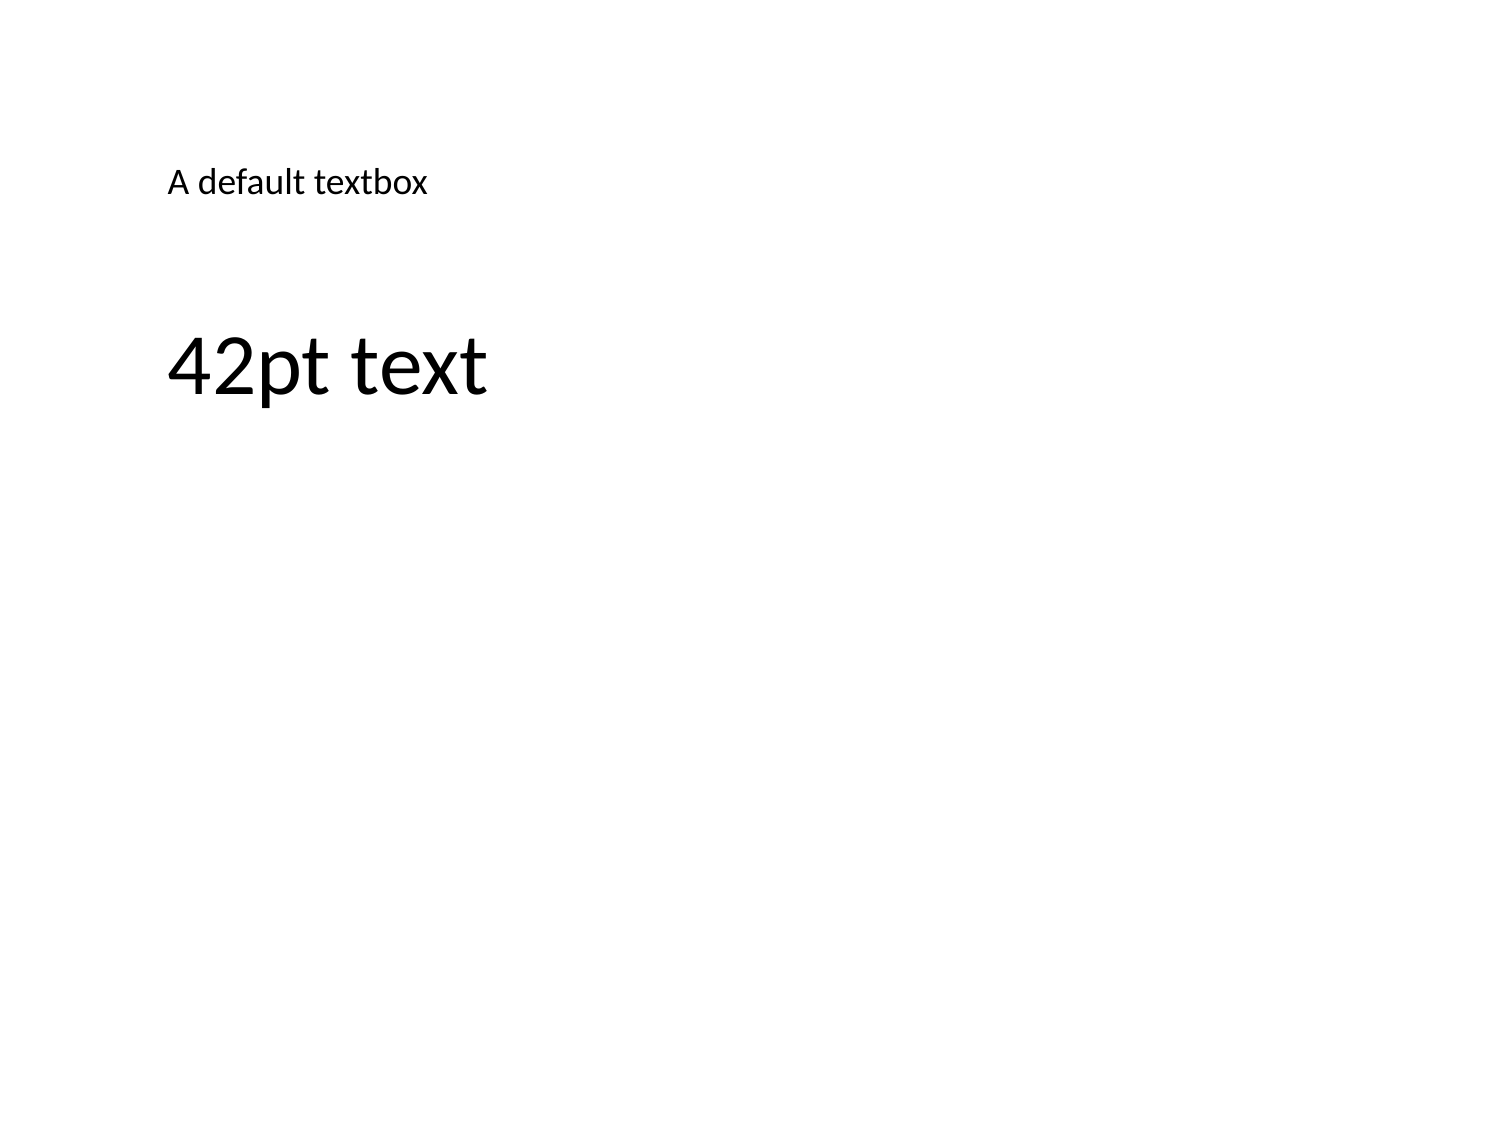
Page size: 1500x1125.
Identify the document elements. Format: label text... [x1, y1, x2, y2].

text_box 42pt text [153, 299, 504, 420]
text_box A default textbox [152, 149, 443, 210]
